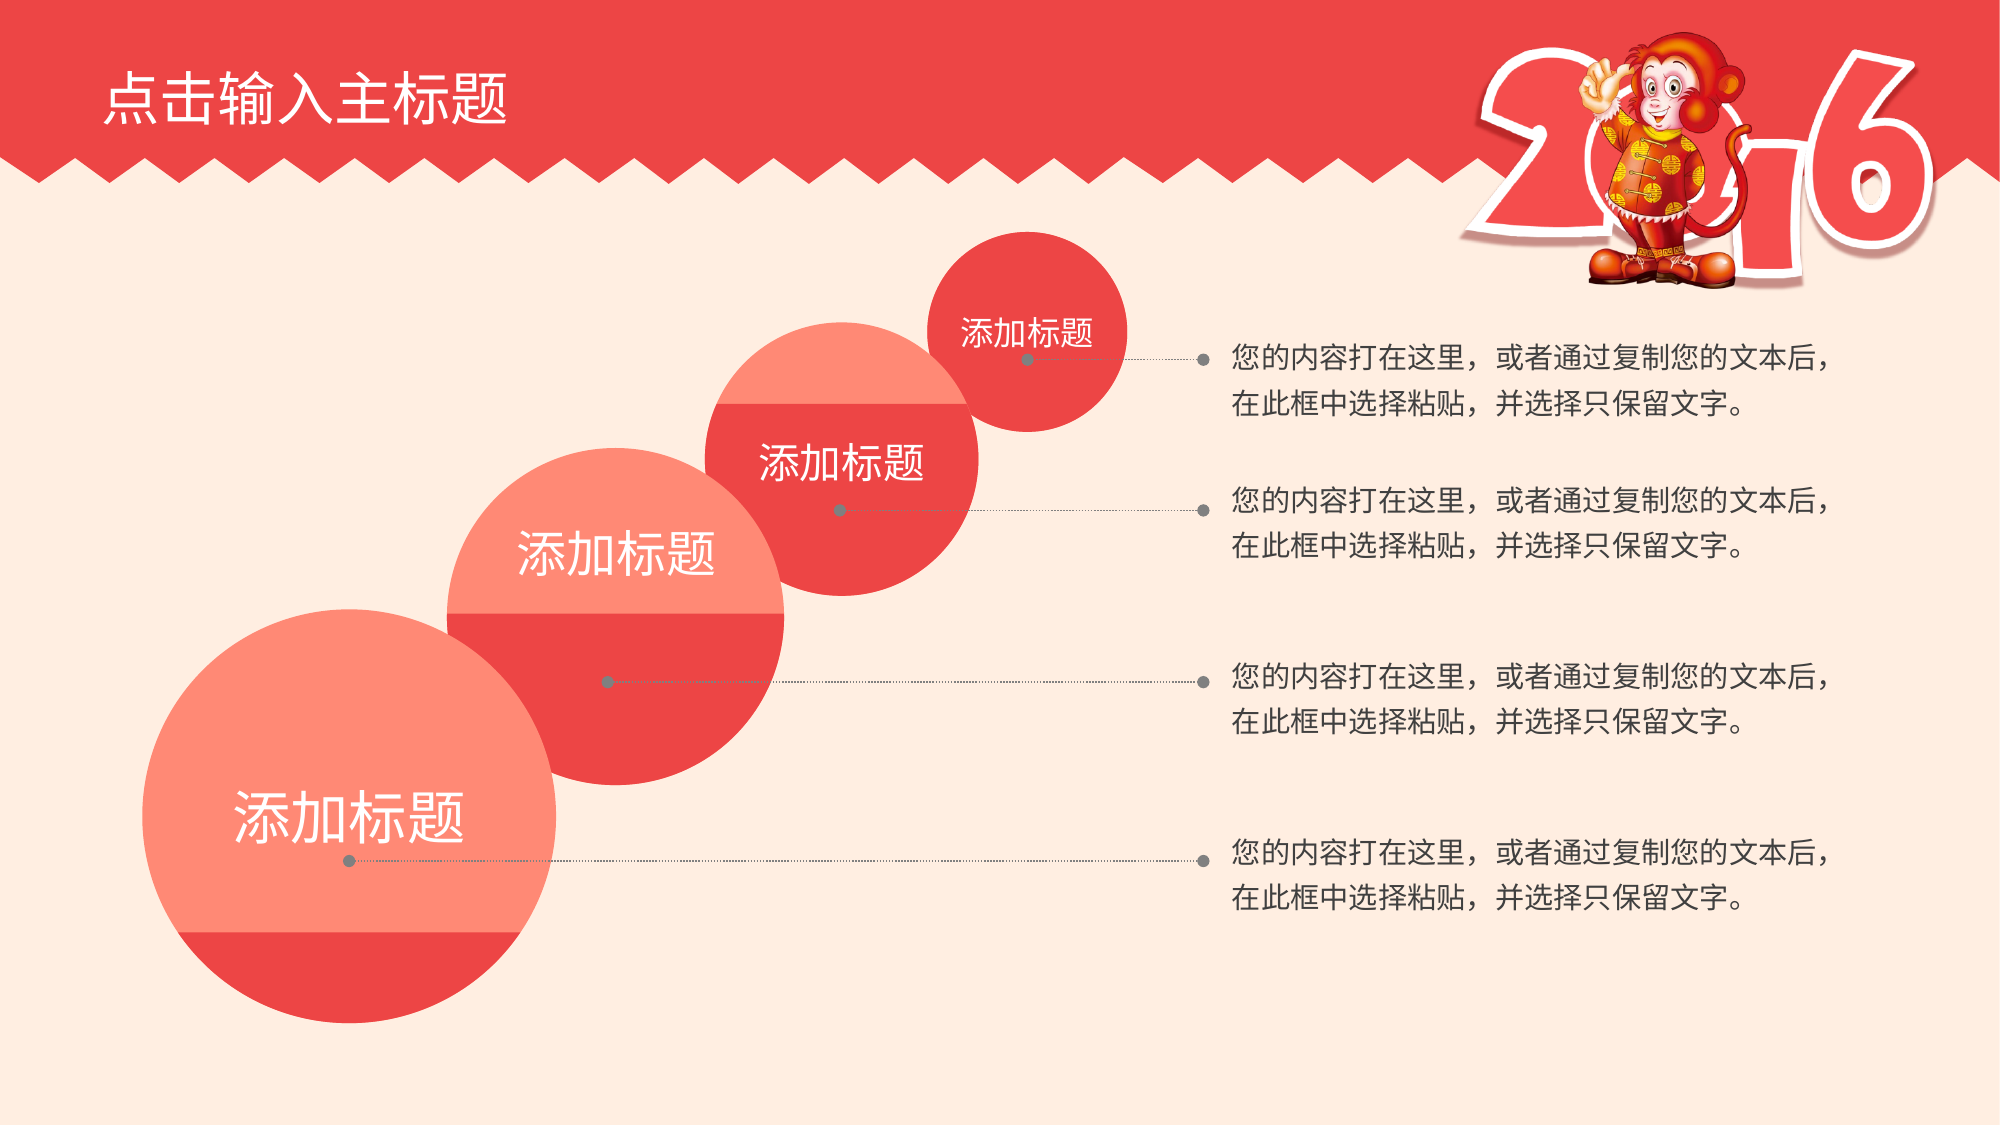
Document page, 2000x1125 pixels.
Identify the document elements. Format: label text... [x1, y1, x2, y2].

text_box [704, 403, 979, 596]
text_box 您的内容打在这里，或者通过复制您的文本后，在此框中选择粘贴，并选择只保留文字。 [1217, 816, 1851, 922]
text_box [142, 609, 557, 932]
text_box 您的内容打在这里，或者通过复制您的文本后，在此框中选择粘贴，并选择只保留文字。 [1217, 321, 1851, 428]
text_box 添加标题 [946, 304, 1109, 360]
text_box 您的内容打在这里，或者通过复制您的文本后，在此框中选择粘贴，并选择只保留文字。 [1217, 463, 1851, 570]
text_box [446, 447, 785, 615]
text_box 添加标题 [501, 515, 732, 591]
text_box [927, 231, 1128, 432]
text_box 您的内容打在这里，或者通过复制您的文本后，在此框中选择粘贴，并选择只保留文字。 [1217, 640, 1851, 746]
text_box 添加标题 [217, 773, 481, 859]
text_box 添加标题 [743, 429, 940, 495]
text_box [716, 322, 967, 403]
text_box [177, 932, 521, 1024]
text_box 点击输入主标题 [86, 54, 525, 140]
picture [1454, 0, 2000, 450]
text_box [446, 613, 785, 786]
